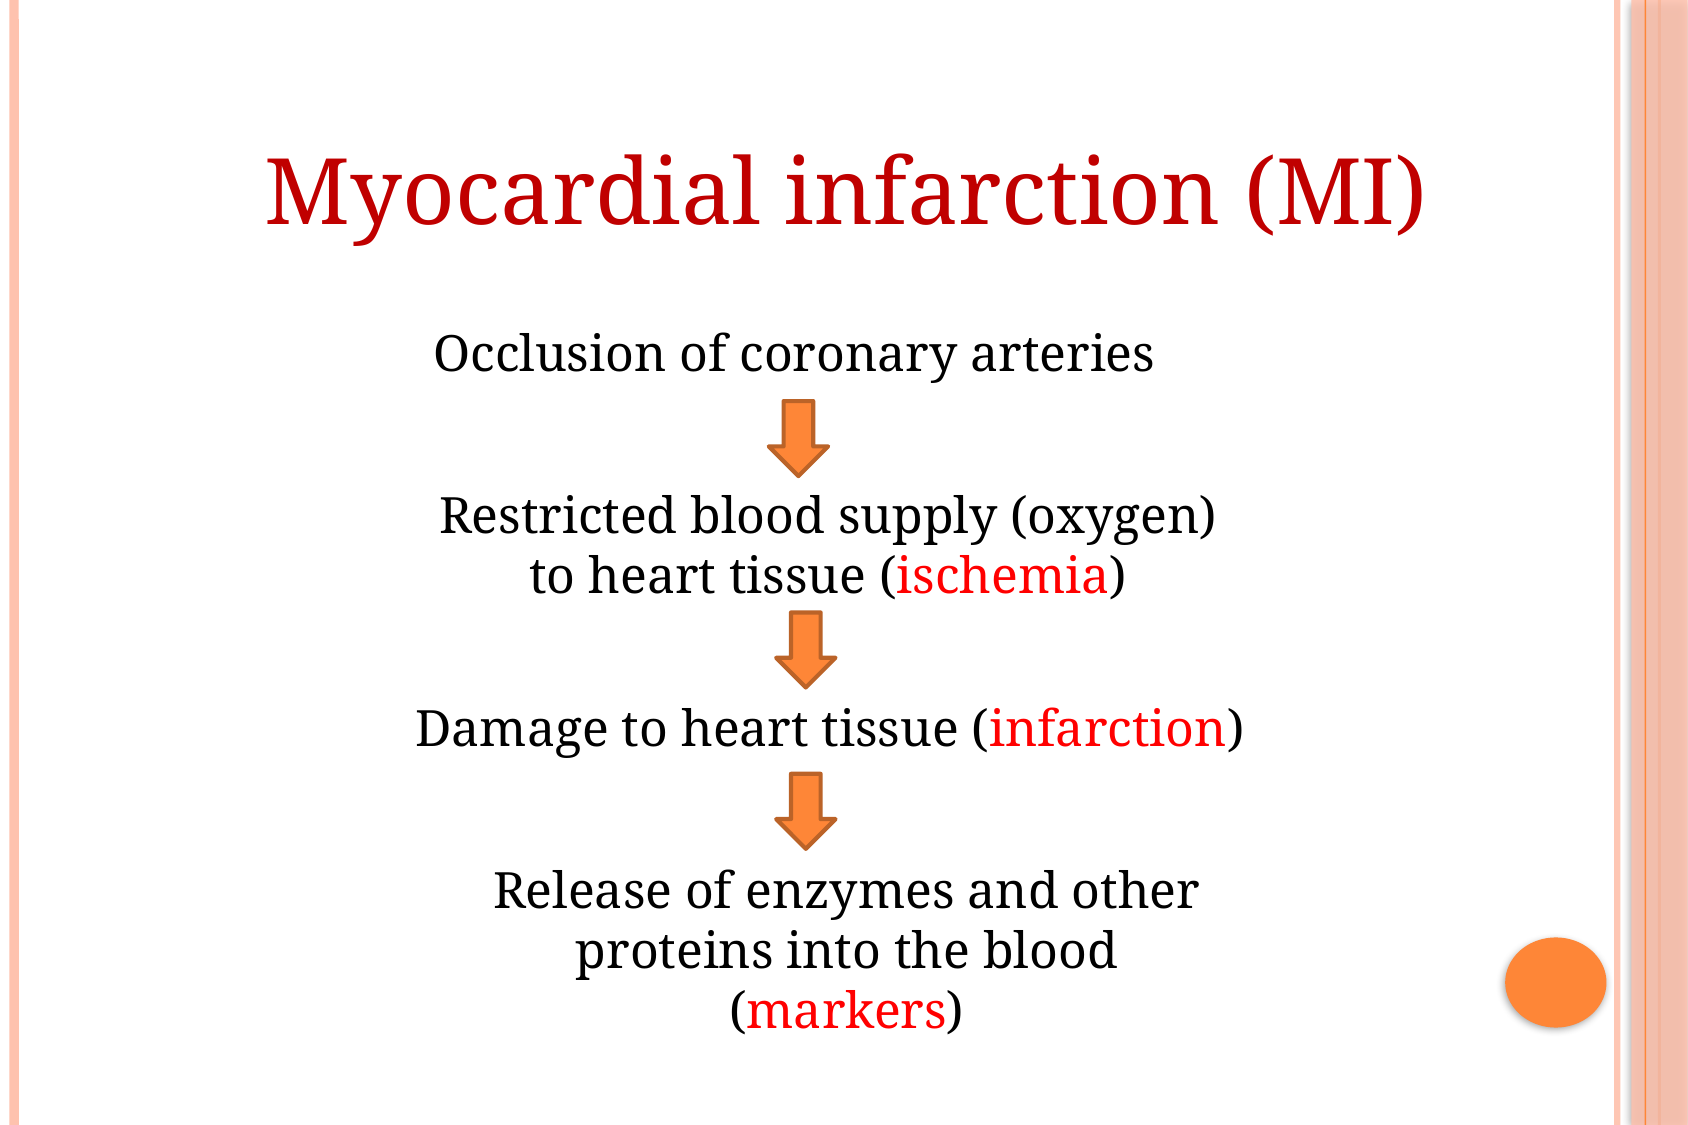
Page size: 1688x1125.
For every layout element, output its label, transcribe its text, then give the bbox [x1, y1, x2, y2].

text_box [766, 399, 831, 479]
text_box [774, 610, 838, 690]
text_box Myocardial infarction (MI) [156, 125, 1538, 250]
text_box Release of enzymes and other proteins into the blood (markers) [387, 851, 1232, 1046]
text_box [774, 771, 838, 851]
text_box Restricted blood supply (oxygen) to heart tissue (ischemia) [406, 476, 1250, 611]
text_box Occlusion of coronary arteries [418, 313, 1170, 389]
text_box Damage to heart tissue (infarction) [400, 688, 1272, 764]
